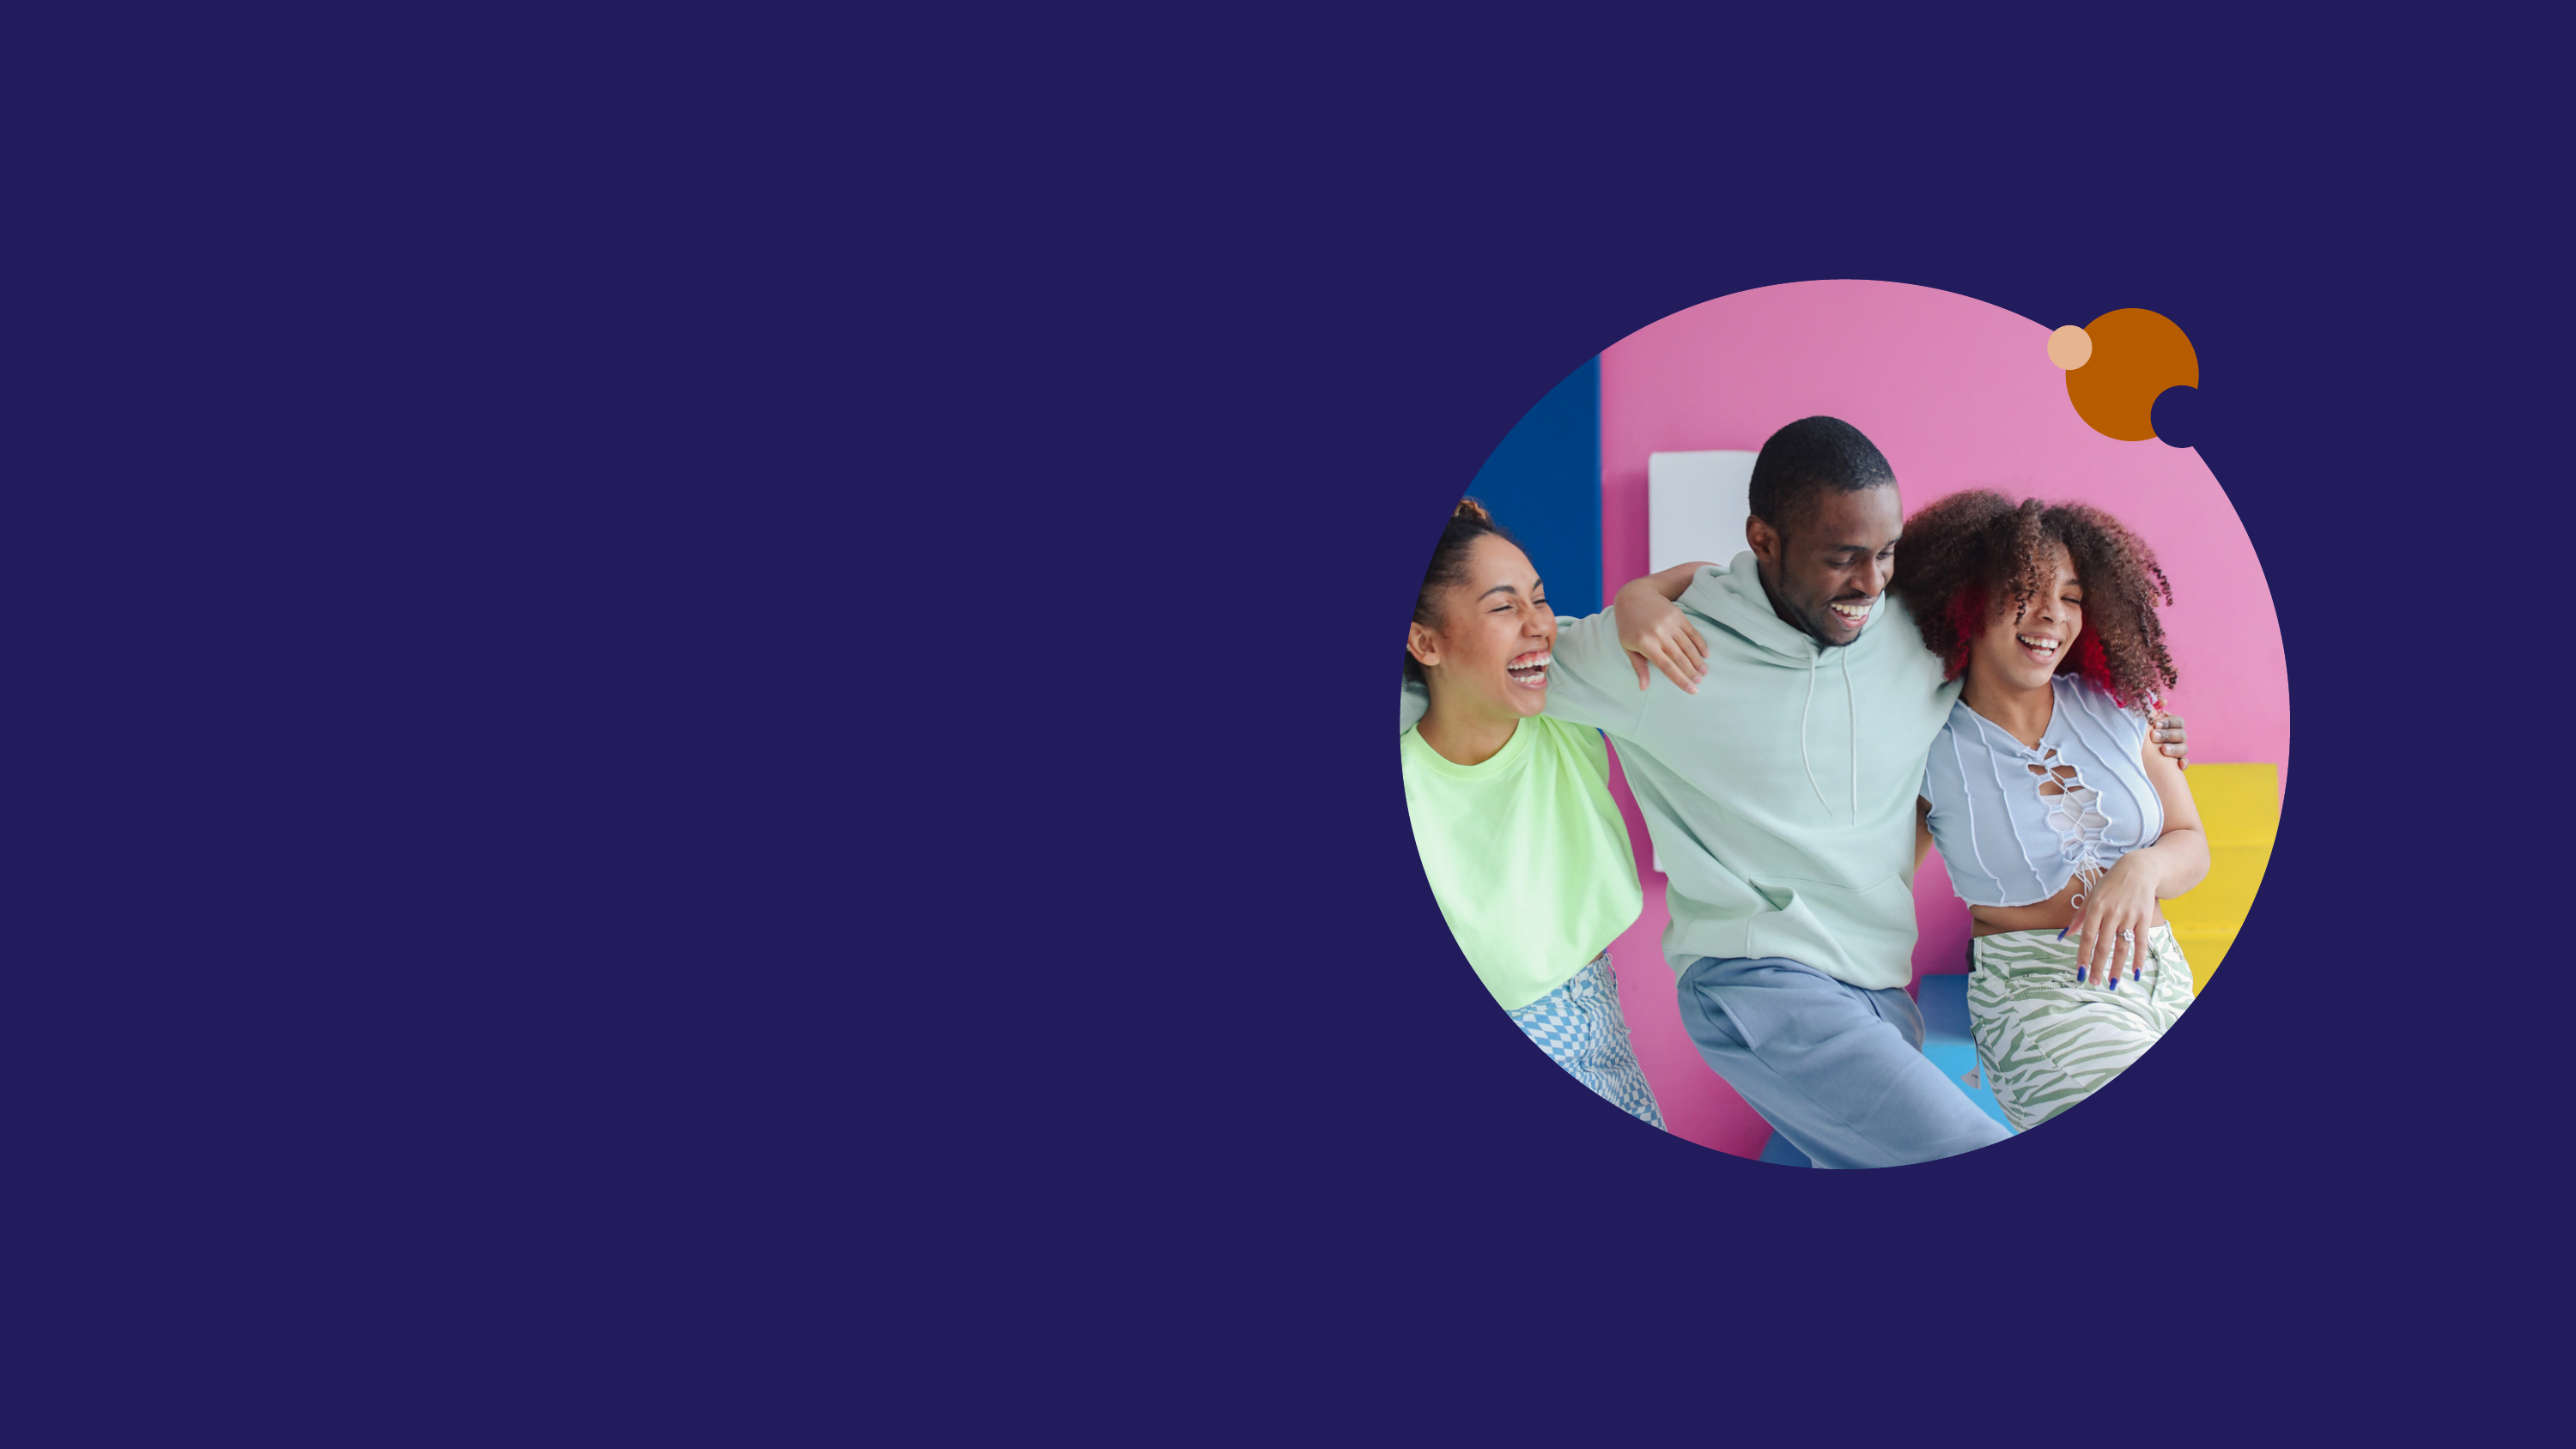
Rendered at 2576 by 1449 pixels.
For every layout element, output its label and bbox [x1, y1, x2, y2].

text_box [2053, 308, 2207, 457]
text_box [1400, 279, 2291, 1170]
